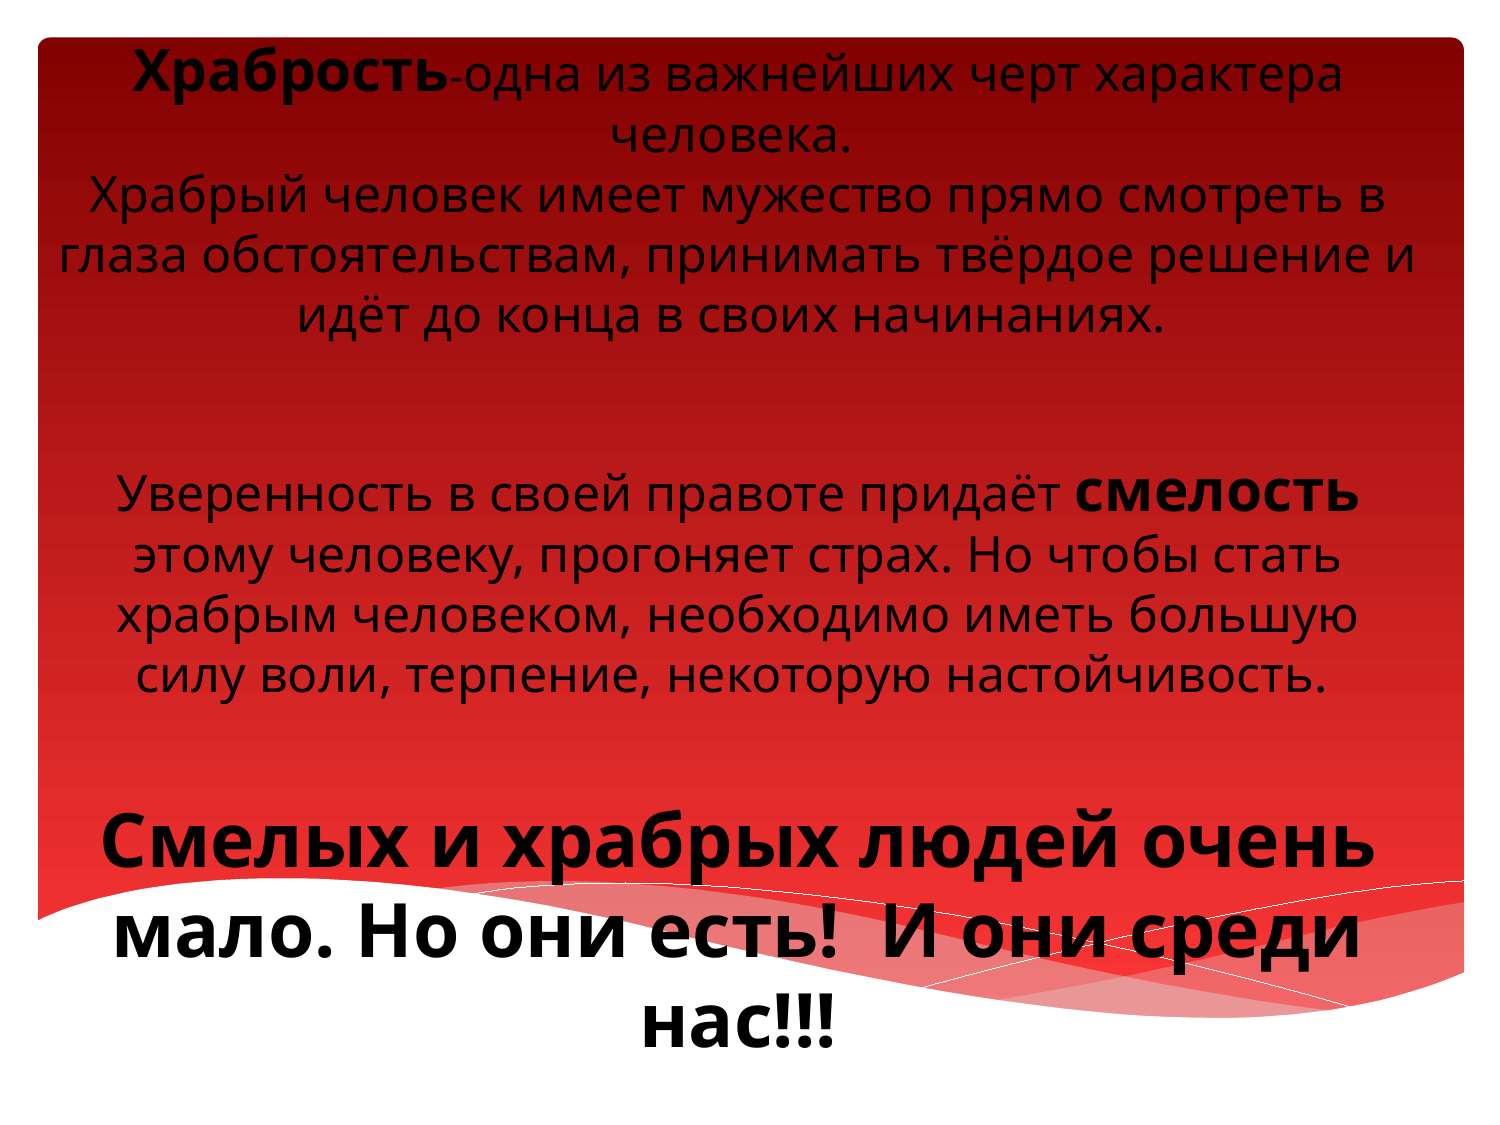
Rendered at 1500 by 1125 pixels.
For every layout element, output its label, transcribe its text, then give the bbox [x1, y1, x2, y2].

title Храбрость-одна из важнейших черт характера человека. Храбрый человек имеет мужество прямо смотреть в глаза обстоятельствам, принимать твёрдое решение и идёт до конца в своих начинаниях. Уверенность в своей правоте придаёт смелость этому человеку, прогоняет страх. Но чтобы стать храбрым человеком, необходимо иметь большую силу воли, терпение, некоторую настойчивость. Смелых и храбрых людей очень мало. Но они есть! И они среди нас!!! [41, 78, 1436, 1071]
